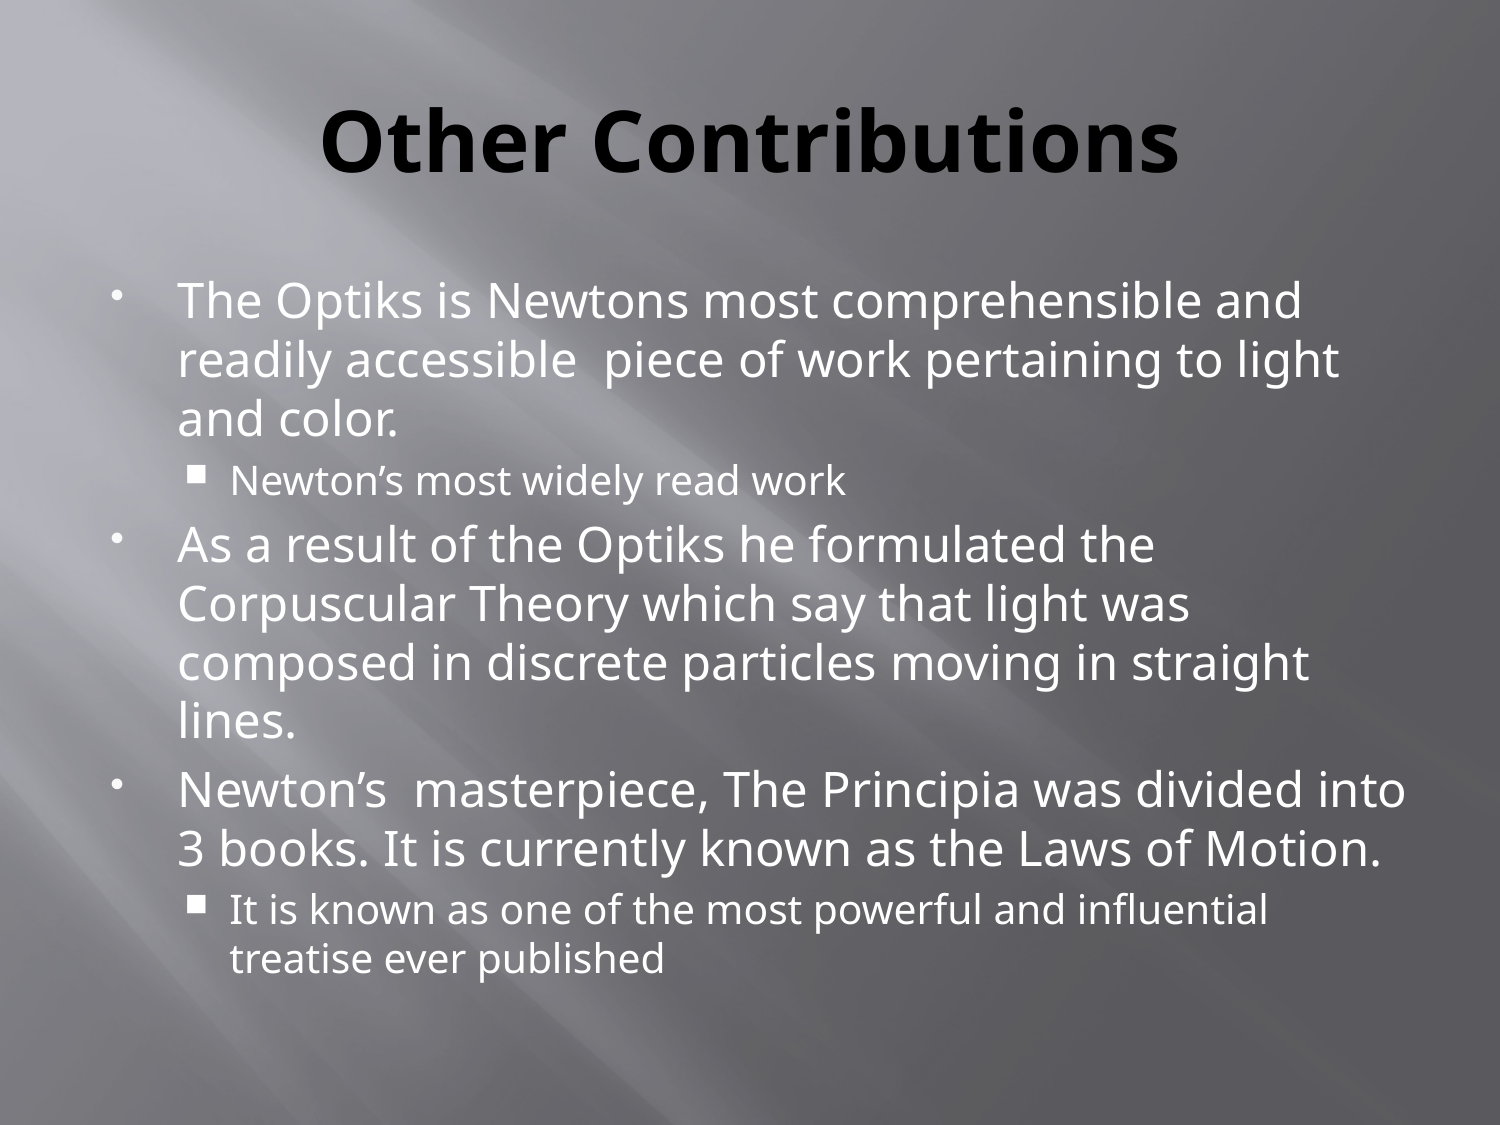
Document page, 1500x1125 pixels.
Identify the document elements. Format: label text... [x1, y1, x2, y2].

list The Optiks is Newtons most comprehensible and readily accessible piece of work pertaining to light and color. Newton’s most widely read work As a result of the Optiks he formulated the Corpuscular Theory which say that light was composed in discrete particles moving in straight lines. Newton’s masterpiece, The Principia was divided into 3 books. It is currently known as the Laws of Motion. It is known as one of the most powerful and influential treatise ever published [75, 262, 1425, 1035]
title Other Contributions [75, 45, 1425, 233]
